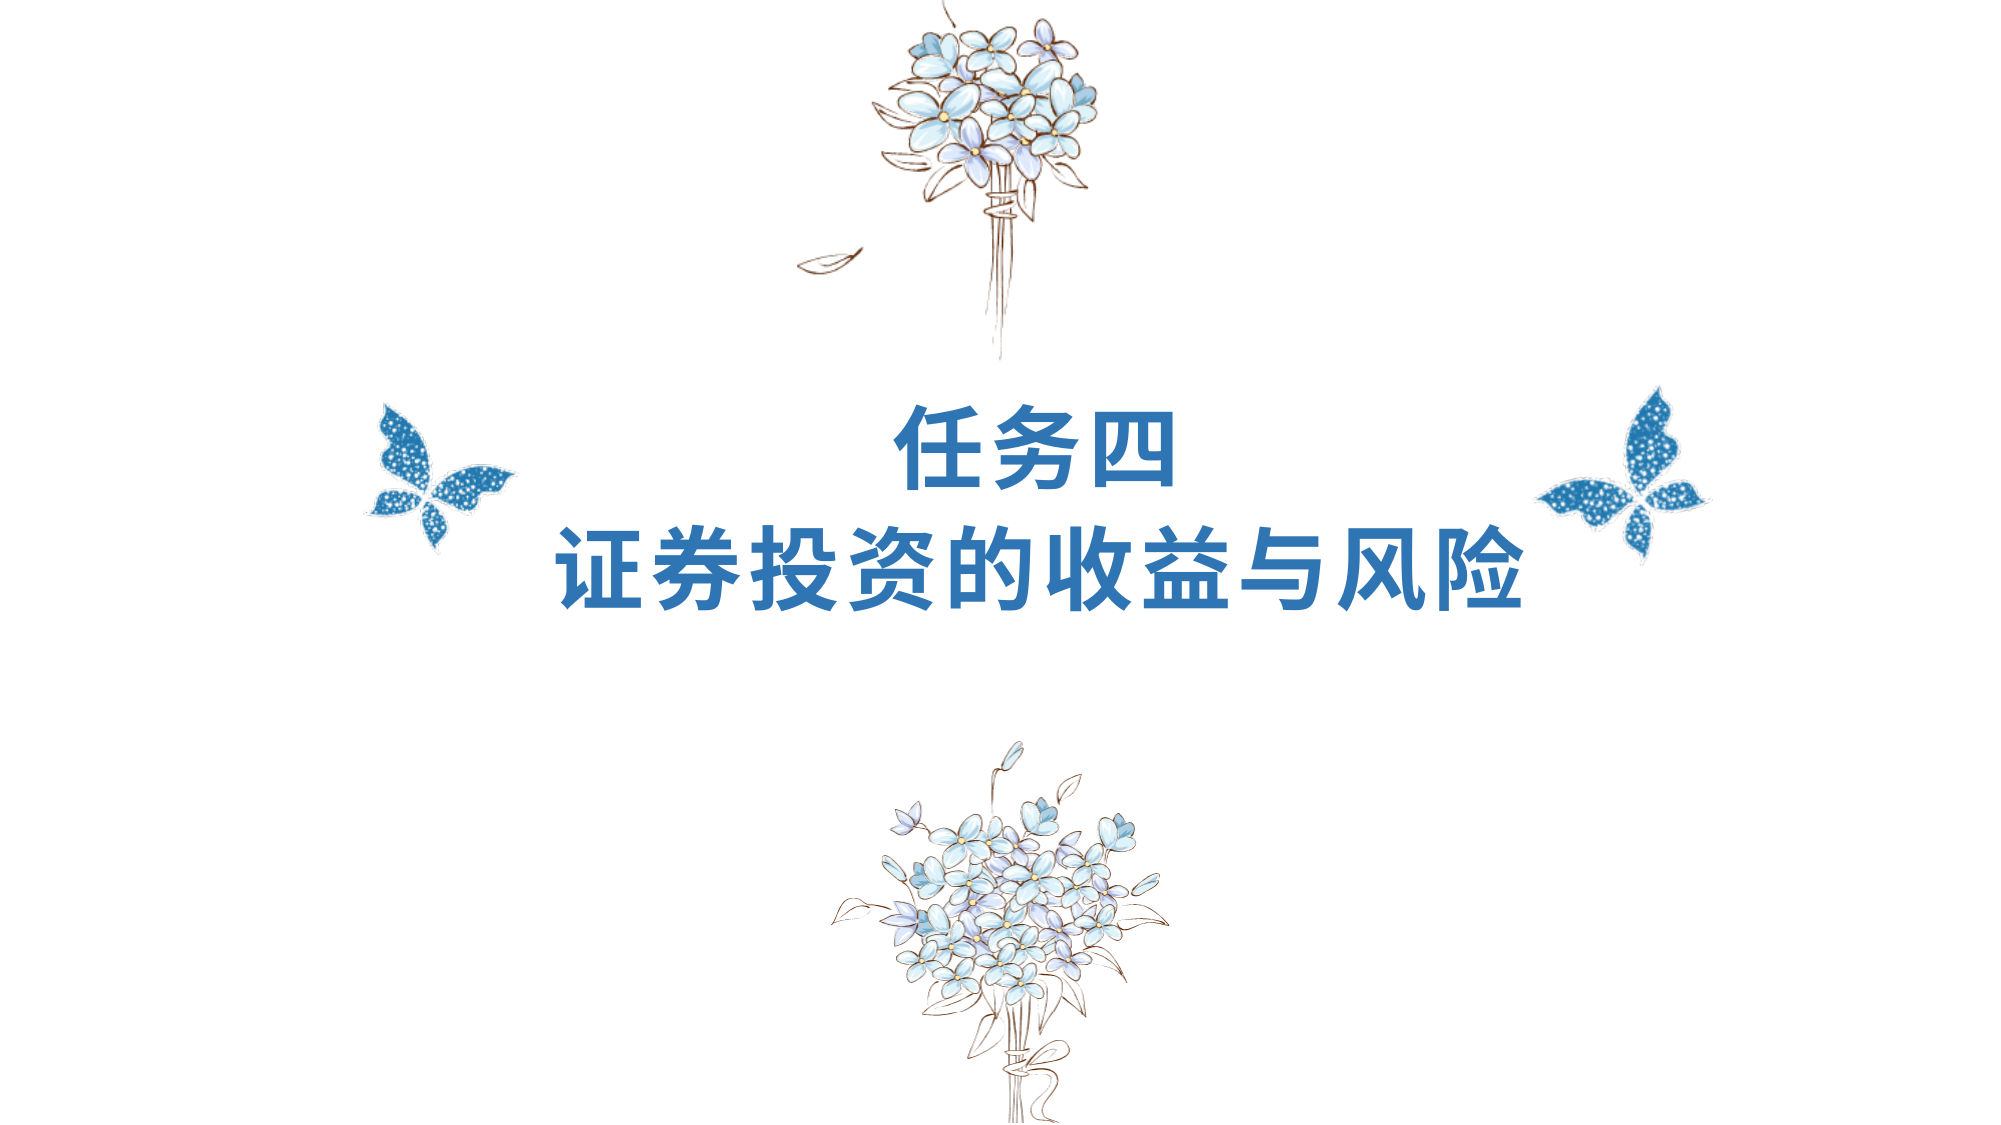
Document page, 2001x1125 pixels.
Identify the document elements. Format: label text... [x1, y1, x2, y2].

picture [797, 0, 1099, 362]
picture [831, 741, 1170, 1123]
picture [1564, 380, 1724, 586]
picture [363, 402, 515, 556]
title 任务四 证券投资的收益与风险 [515, 373, 1564, 630]
